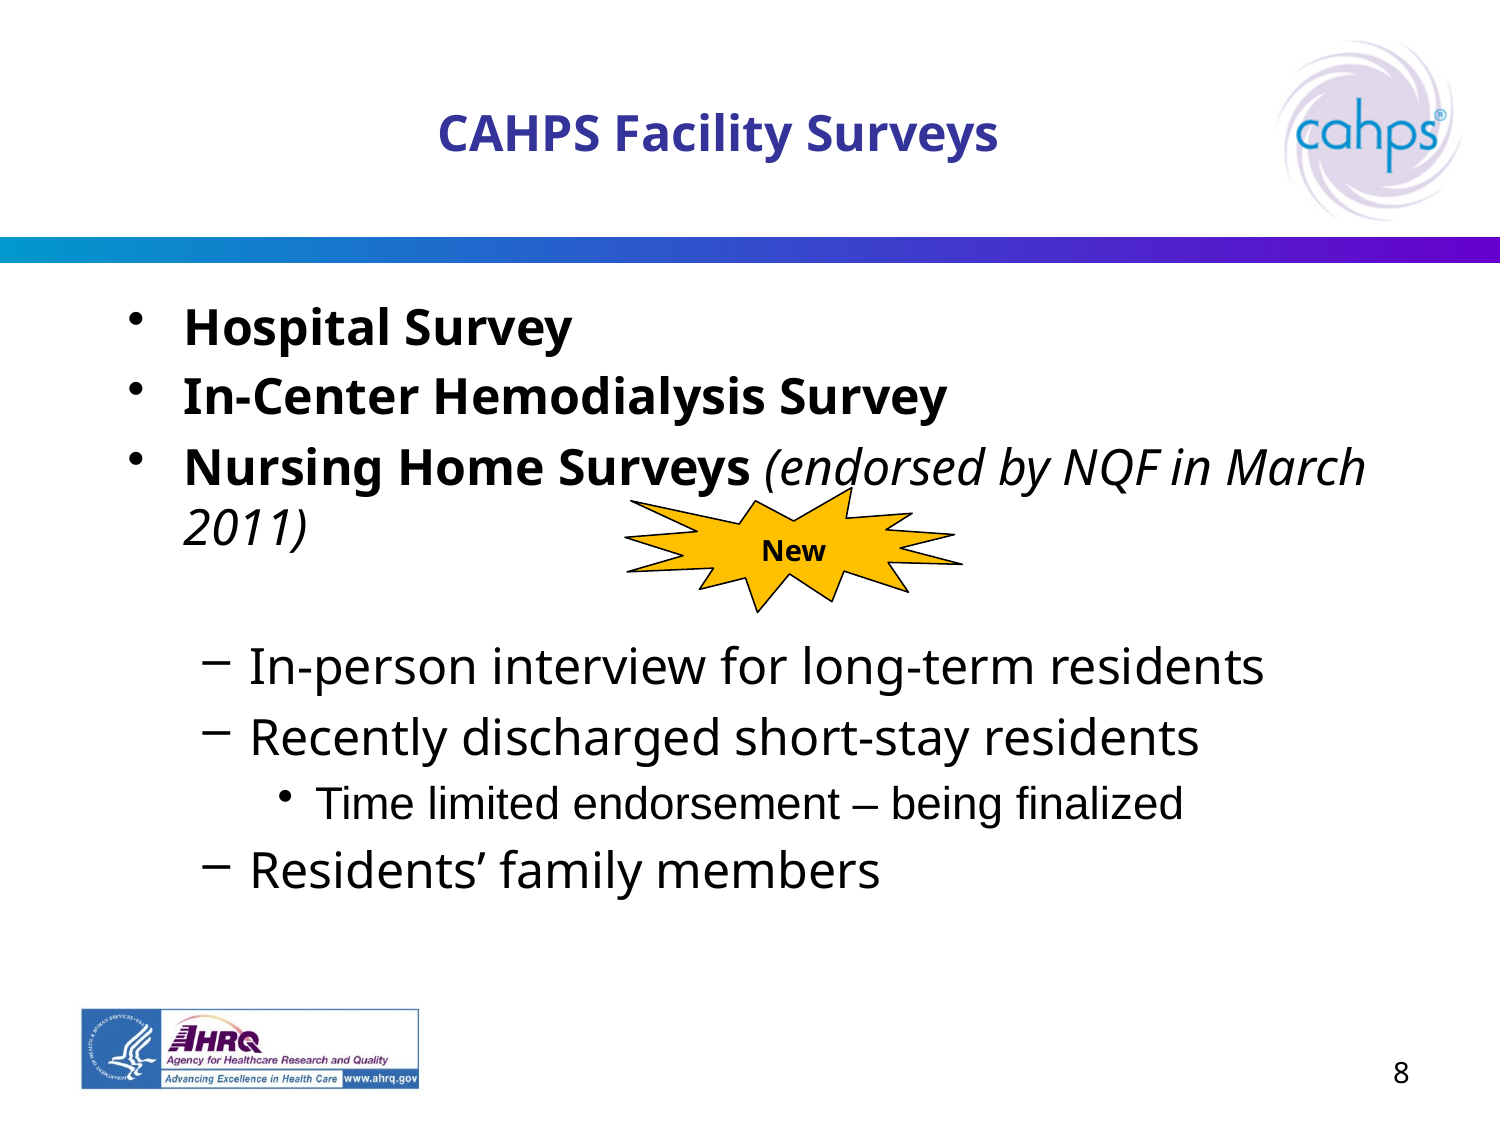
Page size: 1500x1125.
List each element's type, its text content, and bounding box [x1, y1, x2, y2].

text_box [624, 487, 963, 613]
text_box [800, 275, 1500, 1000]
title CAHPS Facility Surveys [137, 37, 1301, 226]
picture [75, 1003, 425, 1096]
list Hospital Survey In-Center Hemodialysis Survey Nursing Home Surveys (endorsed by NQF in March 2011) In-person interview for long-term residents Recently discharged short-stay residents Time limited endorsement – being finalized Residents’ family members [112, 287, 800, 988]
picture [1301, 37, 1463, 225]
slide_number 8 [1074, 1046, 1426, 1125]
